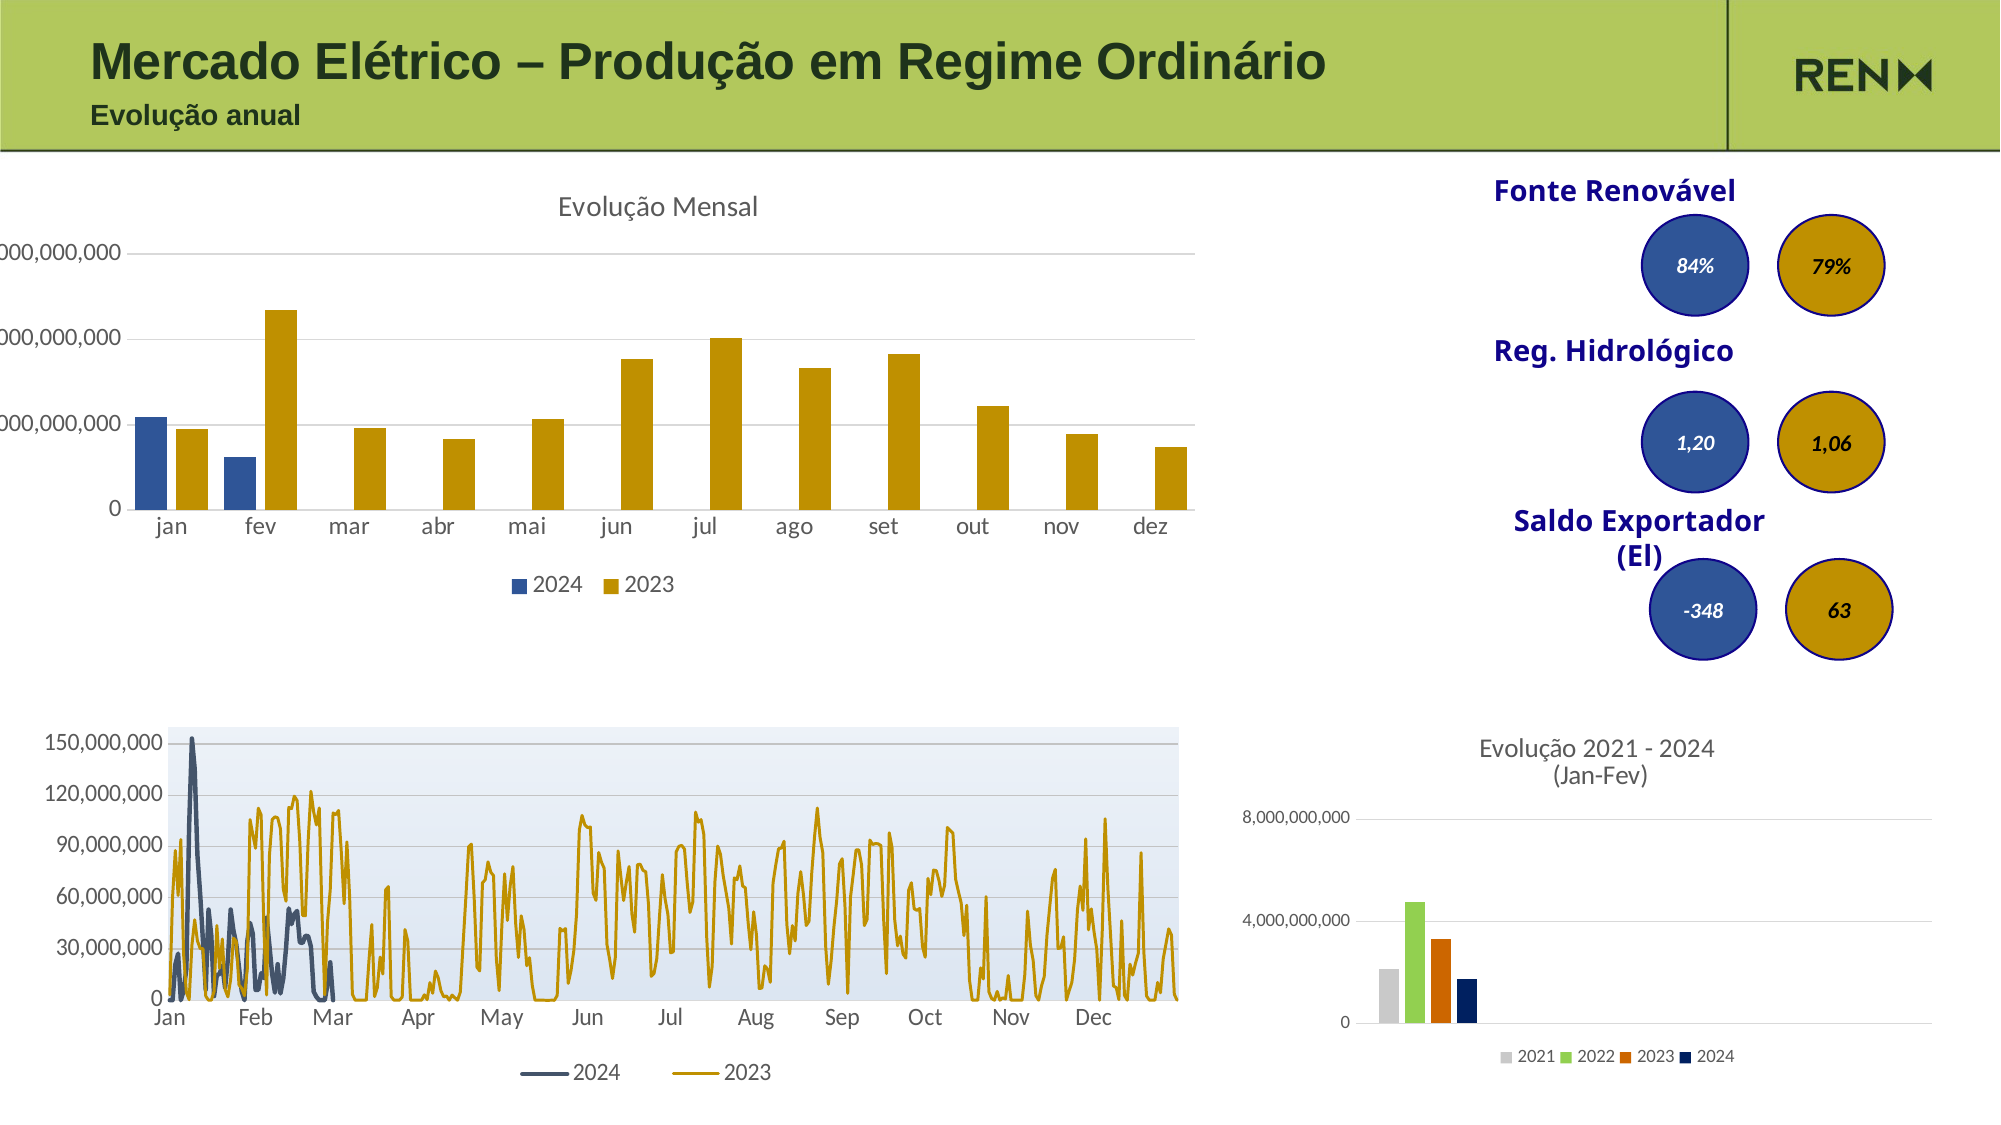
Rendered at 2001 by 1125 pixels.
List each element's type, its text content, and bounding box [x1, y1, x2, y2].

text_box Reg. Hidrológico [1473, 324, 1755, 375]
chart [0, 149, 1228, 609]
text_box 1,20 [1640, 390, 1750, 494]
text_box Saldo Exportador (El) [1493, 495, 1787, 580]
text_box Mercado Elétrico – Produção em Regime Ordinário [88, 25, 1630, 90]
text_box 79% [1777, 213, 1886, 317]
chart [1227, 717, 1947, 1082]
text_box 63 [1785, 557, 1894, 661]
text_box 84% [1640, 213, 1750, 317]
picture [0, 0, 2000, 1125]
text_box Fonte Renovável [1474, 164, 1756, 215]
text_box 1,06 [1777, 390, 1886, 494]
chart [43, 650, 1195, 1096]
text_box Evolução anual [88, 94, 1630, 131]
text_box -348 [1648, 557, 1758, 661]
